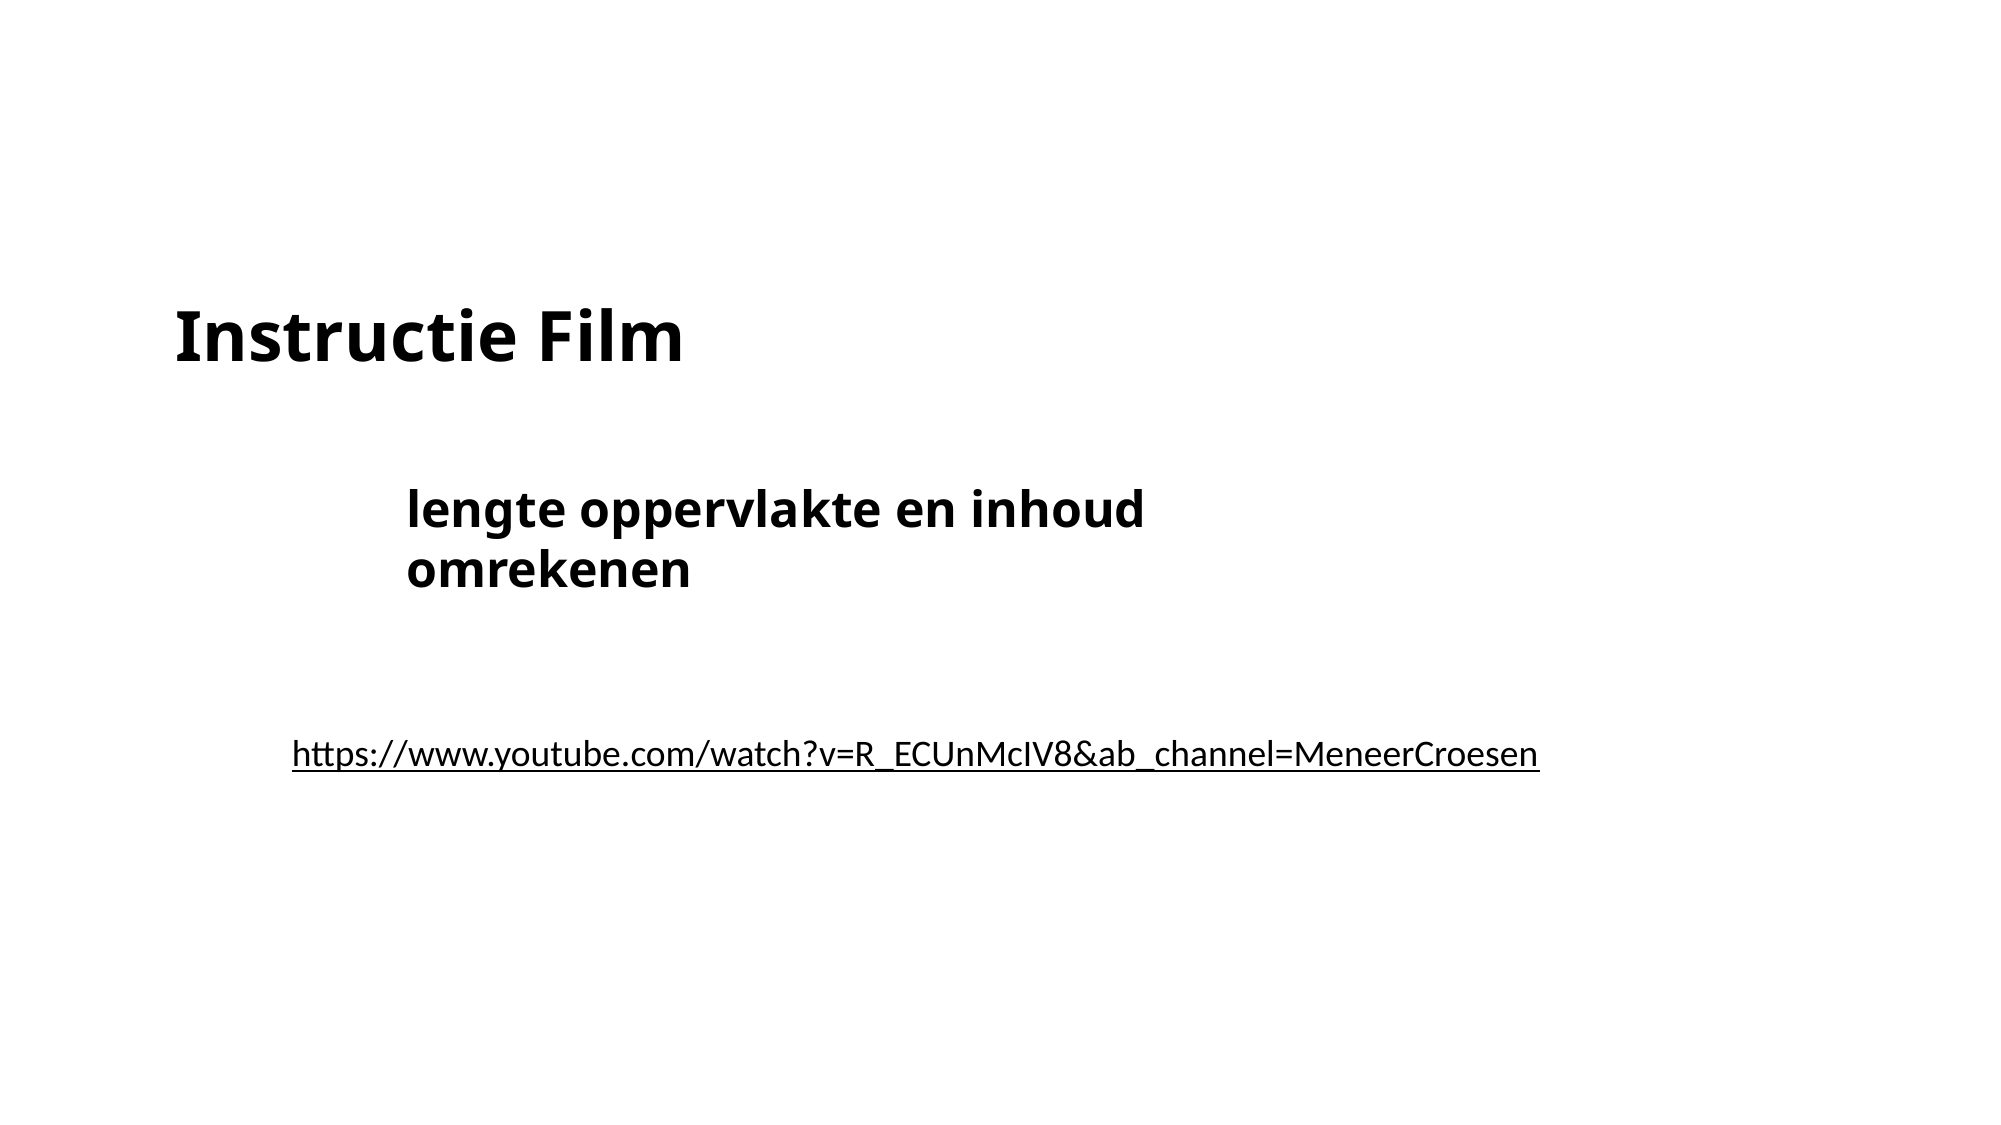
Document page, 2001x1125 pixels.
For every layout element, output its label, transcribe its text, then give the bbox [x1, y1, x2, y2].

list Instructie Film [158, 293, 722, 425]
text_box lengte oppervlakte en inhoud omrekenen [391, 470, 1392, 606]
text_box https://www.youtube.com/watch?v=R_ECUnMcIV8&ab_channel=MeneerCroesen [277, 721, 1693, 782]
